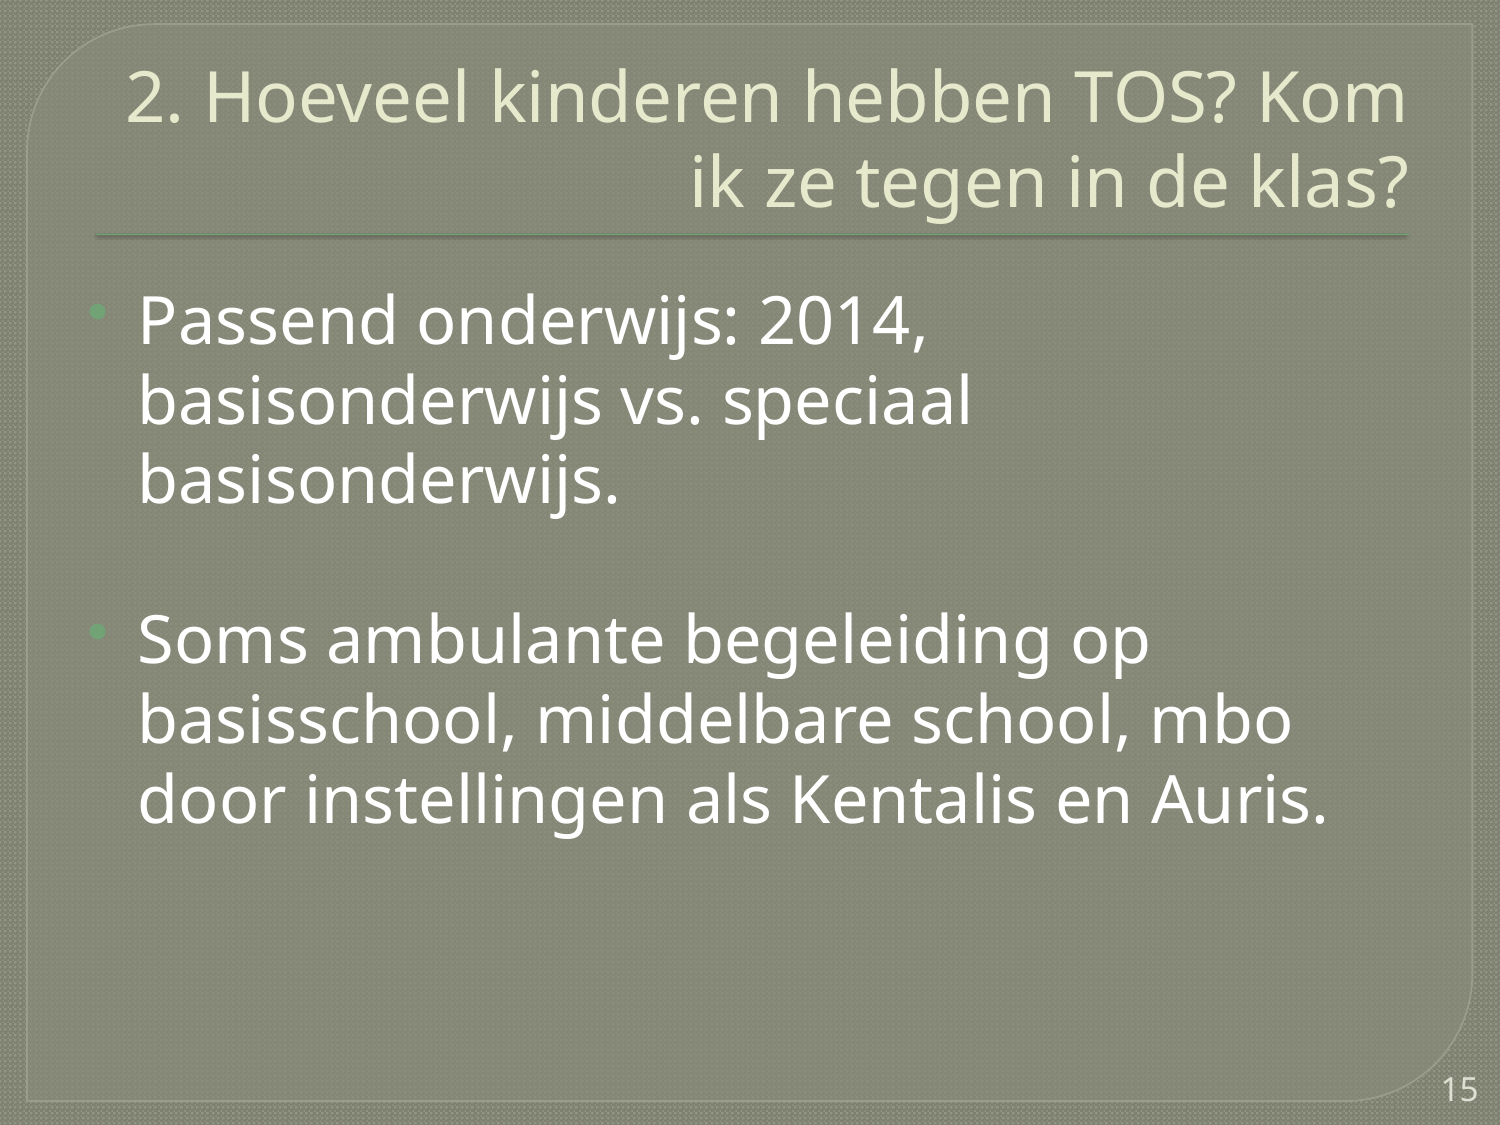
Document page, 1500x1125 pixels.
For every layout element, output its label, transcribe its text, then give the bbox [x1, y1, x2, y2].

title 2. Hoeveel kinderen hebben TOS? Kom ik ze tegen in de klas? [75, 41, 1425, 230]
list Passend onderwijs: 2014, basisonderwijs vs. speciaal basisonderwijs. Soms ambulante begeleiding op basisschool, middelbare school, mbo door instellingen als Kentalis en Auris. [75, 270, 1425, 1013]
slide_number 15 [1417, 1068, 1494, 1114]
